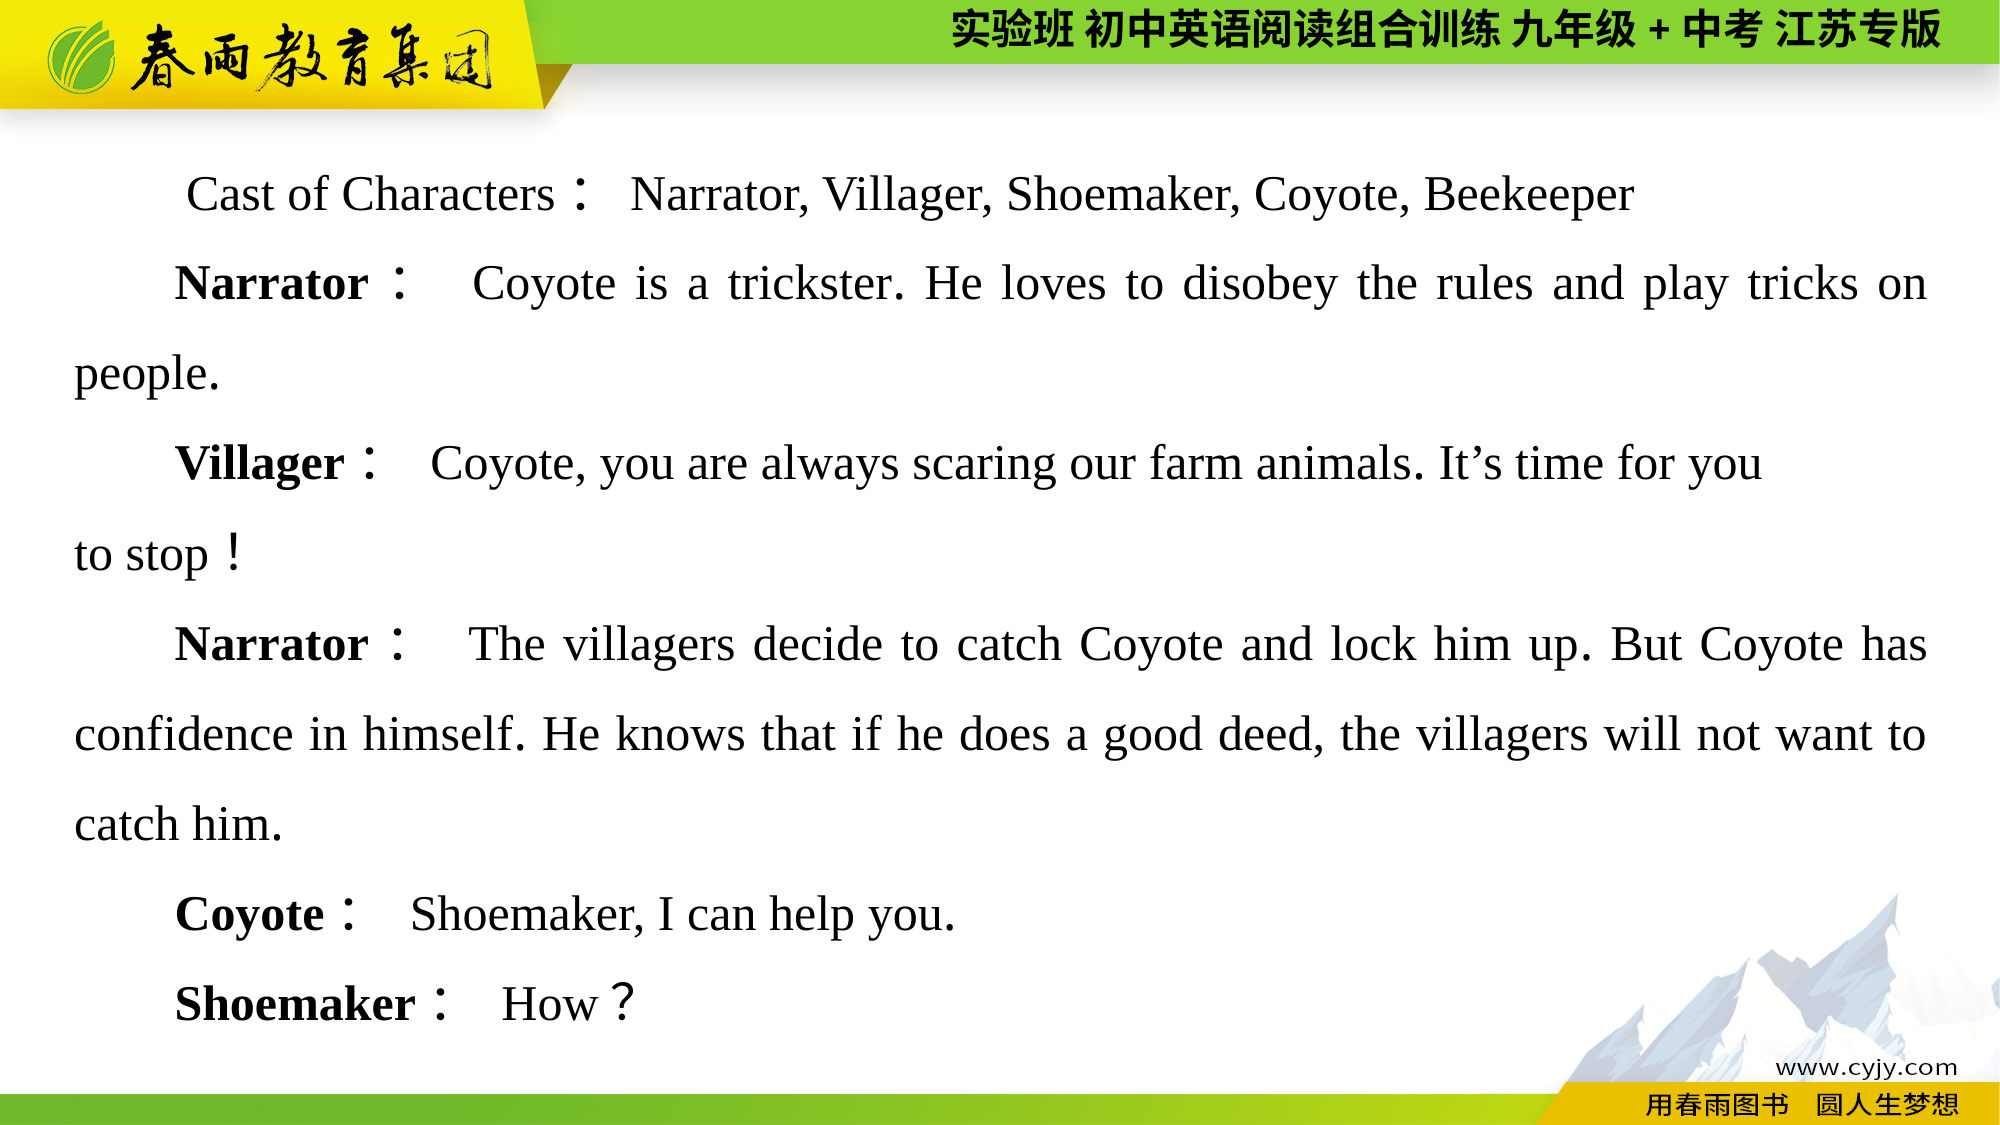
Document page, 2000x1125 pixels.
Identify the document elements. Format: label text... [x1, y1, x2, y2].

list Cast of Characters：Narrator, Villager, Shoemaker, Coyote, Beekeeper Narrator： Coyote is a trickster. He loves to disobey the rules and play tricks on people. Villager： Coyote, you are always scaring our farm animals. It’s time for you to stop！ Narrator： The villagers decide to catch Coyote and lock him up. But Coyote has confidence in himself. He knows that if he does a good deed, the villagers will not want to catch him. Coyote： Shoemaker, I can help you. Shoemaker： How？ [59, 122, 1944, 1047]
picture [0, 0, 2000, 1125]
